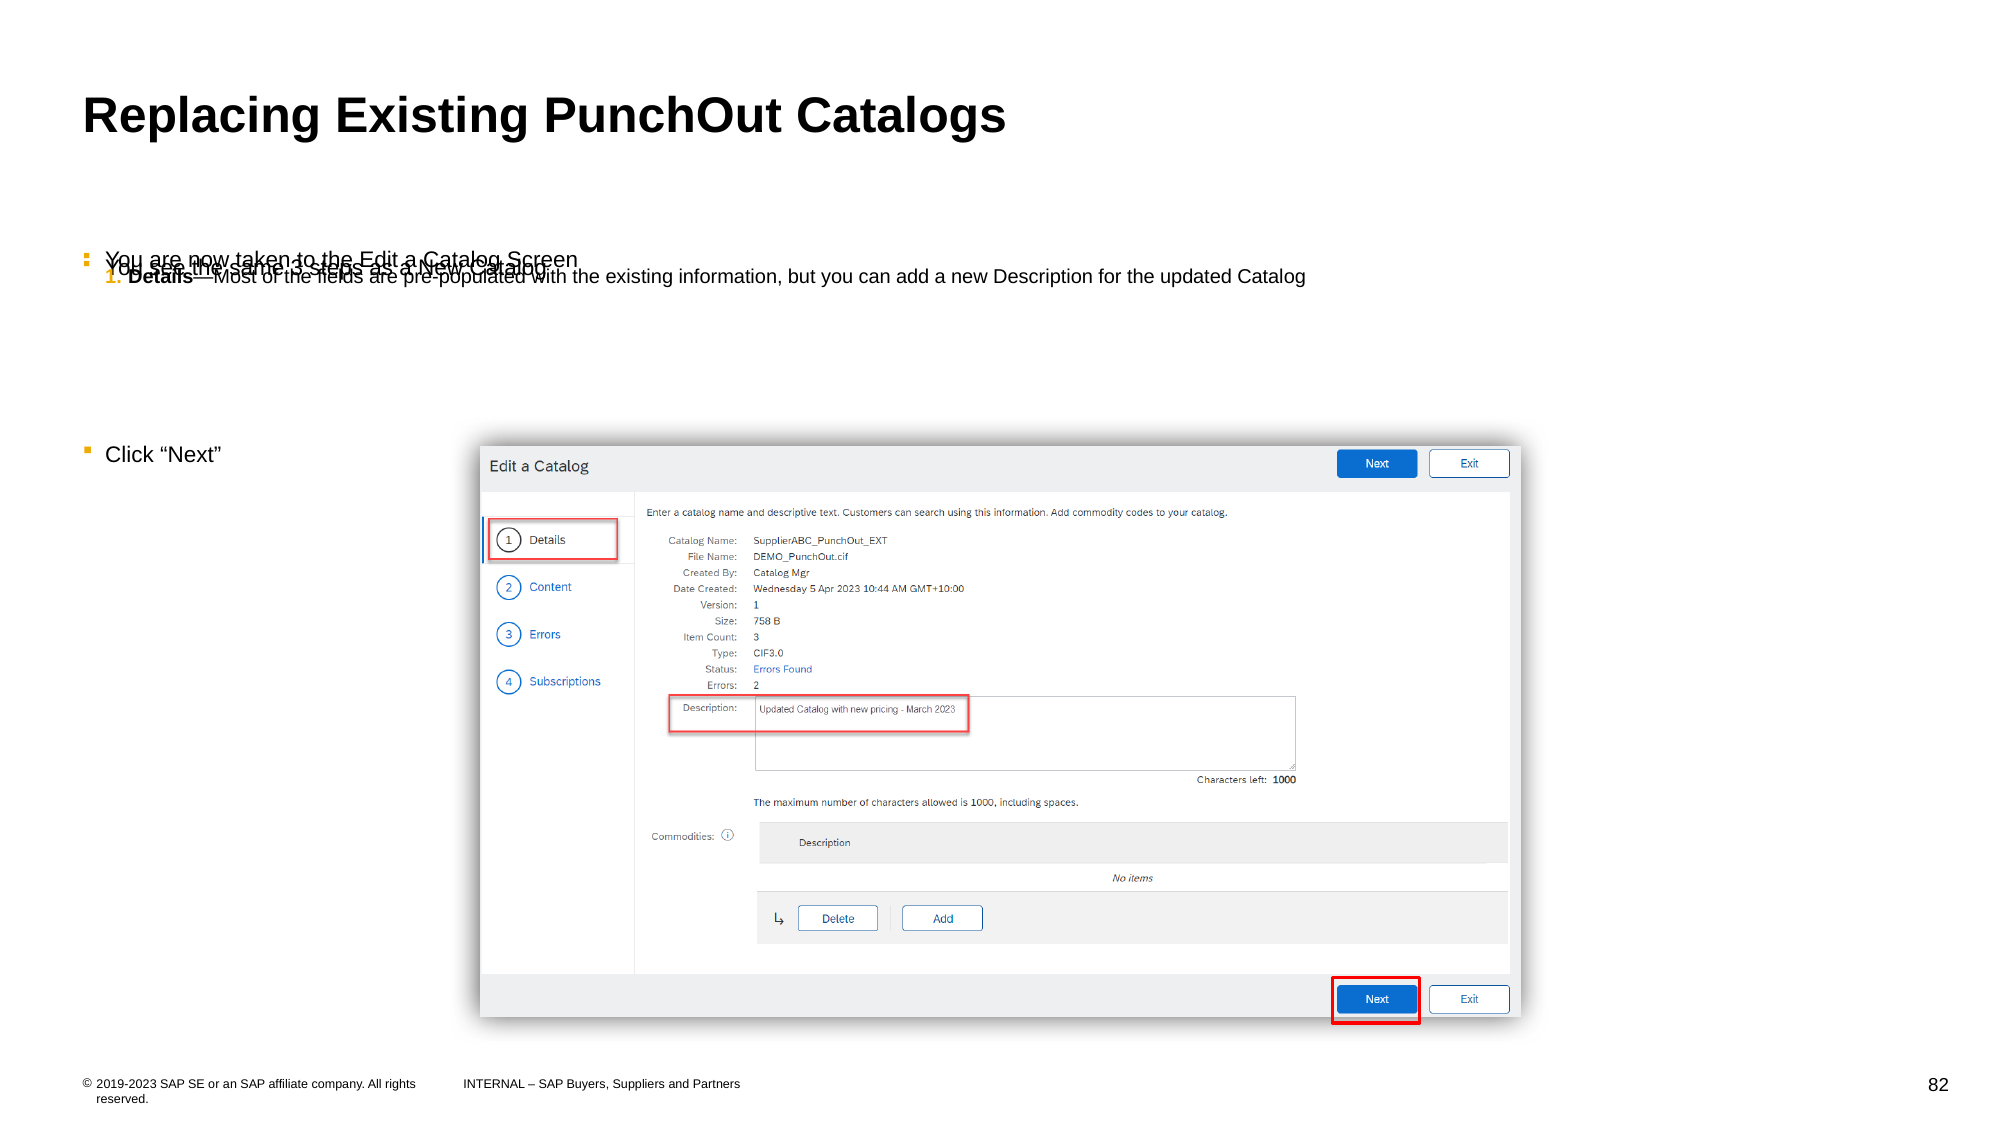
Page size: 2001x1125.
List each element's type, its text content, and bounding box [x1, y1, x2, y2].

title Replacing Existing PunchOut Catalogs [82, 82, 1918, 144]
picture [479, 446, 1521, 1017]
list You are now taken to the Edit a Catalog Screen You see the same 3 steps as a New Catalog Details—Most of the fields are pre-populated with the existing information, but you can add a new Description for the updated Catalog Click “Next” [82, 265, 1918, 474]
